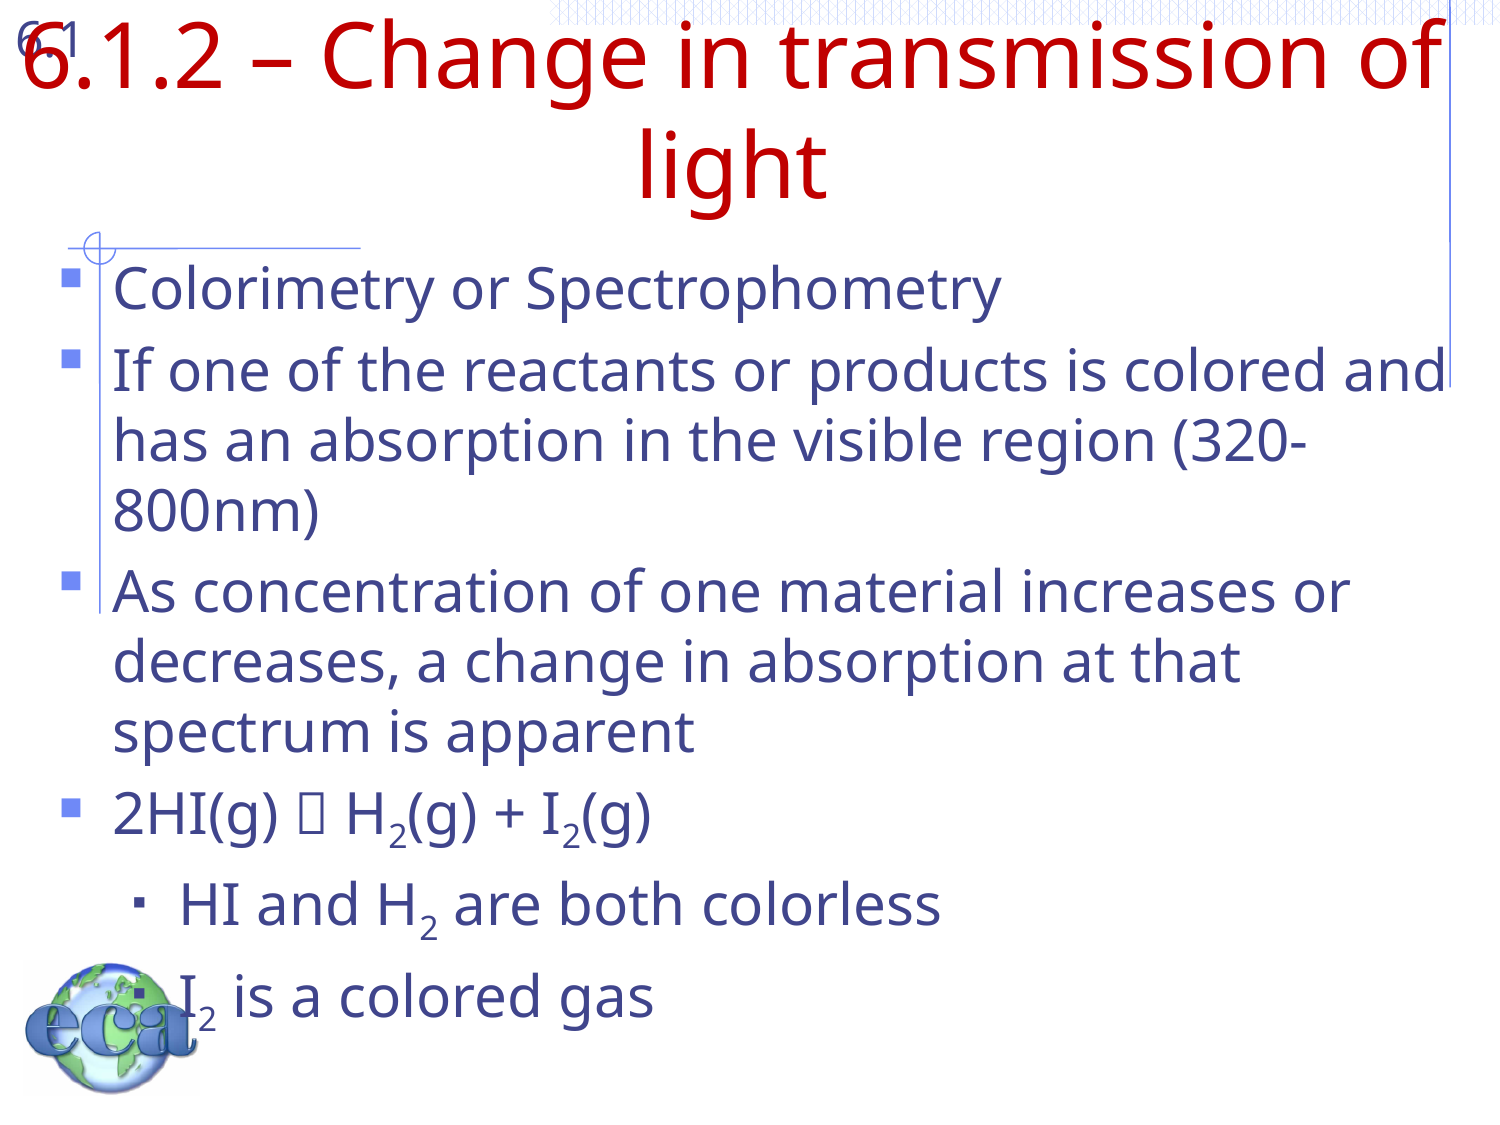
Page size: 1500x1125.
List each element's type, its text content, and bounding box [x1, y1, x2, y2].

title 6.1.2 – Change in transmission of light [0, 89, 1465, 225]
picture [23, 960, 200, 1096]
list Colorimetry or Spectrophometry If one of the reactants or products is colored and has an absorption in the visible region (320-800nm) As concentration of one material increases or decreases, a change in absorption at that spectrum is apparent 2HI(g)  H2(g) + I2(g) HI and H2 are both colorless I2 is a colored gas [41, 243, 1471, 965]
